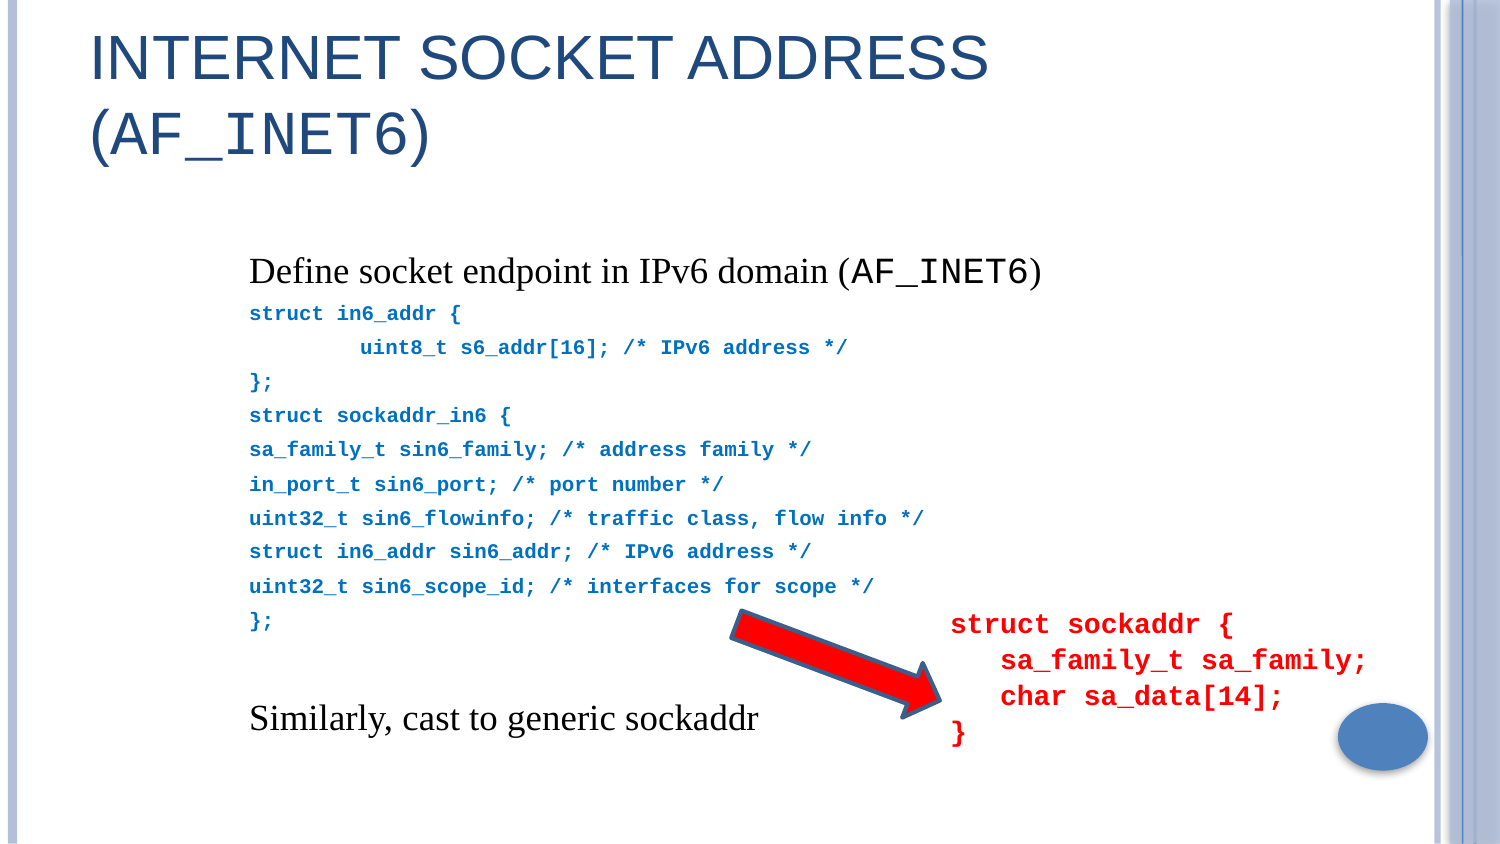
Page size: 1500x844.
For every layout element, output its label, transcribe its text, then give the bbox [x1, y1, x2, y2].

text_box struct sockaddr { sa_family_t sa_family; char sa_data[14]; } [950, 609, 1375, 748]
text_box [729, 608, 942, 720]
title Internet Socket Address (AF_INET6) [75, 33, 1300, 175]
list Define socket endpoint in IPv6 domain (AF_INET6) struct in6_addr { uint8_t s6_addr[16]; /* IPv6 address */ }; struct sockaddr_in6 { sa_family_t sin6_family; /* address family */ in_port_t sin6_port; /* port number */ uint32_t sin6_flowinfo; /* traffic class, flow info */ struct in6_addr sin6_addr; /* IPv6 address */ uint32_t sin6_scope_id; /* interfaces for scope */ }; Similarly, cast to generic sockaddr [234, 243, 1191, 751]
